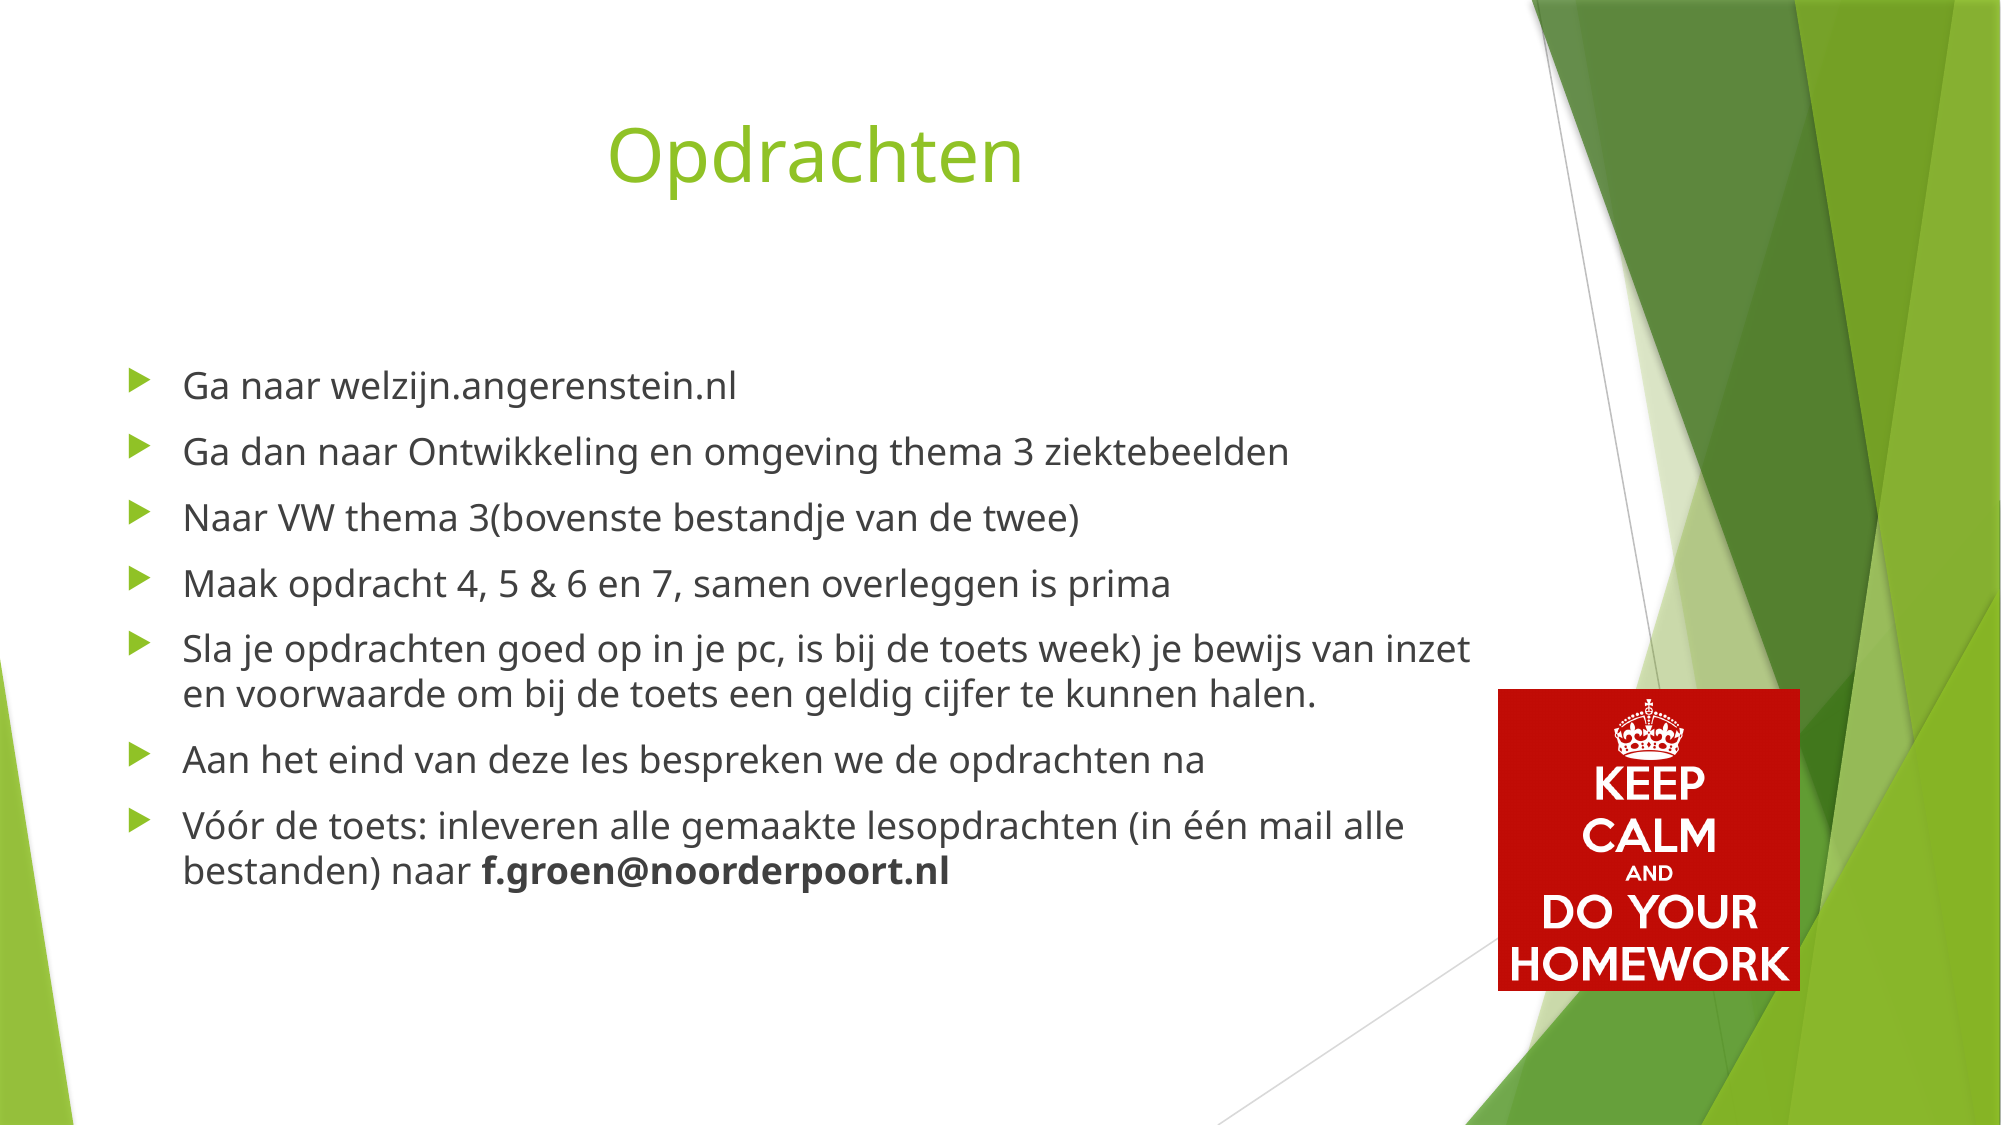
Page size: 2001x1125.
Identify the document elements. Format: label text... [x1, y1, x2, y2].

picture [1498, 689, 1801, 992]
title Opdrachten [111, 99, 1522, 317]
list Ga naar welzijn.angerenstein.nl Ga dan naar Ontwikkeling en omgeving thema 3 ziektebeelden Naar VW thema 3(bovenste bestandje van de twee) Maak opdracht 4, 5 & 6 en 7, samen overleggen is prima Sla je opdrachten goed op in je pc, is bij de toets week) je bewijs van inzet en voorwaarde om bij de toets een geldig cijfer te kunnen halen. Aan het eind van deze les bespreken we de opdrachten na Vóór de toets: inleveren alle gemaakte lesopdrachten (in één mail alle bestanden) naar f.groen@noorderpoort.nl [111, 354, 1522, 992]
